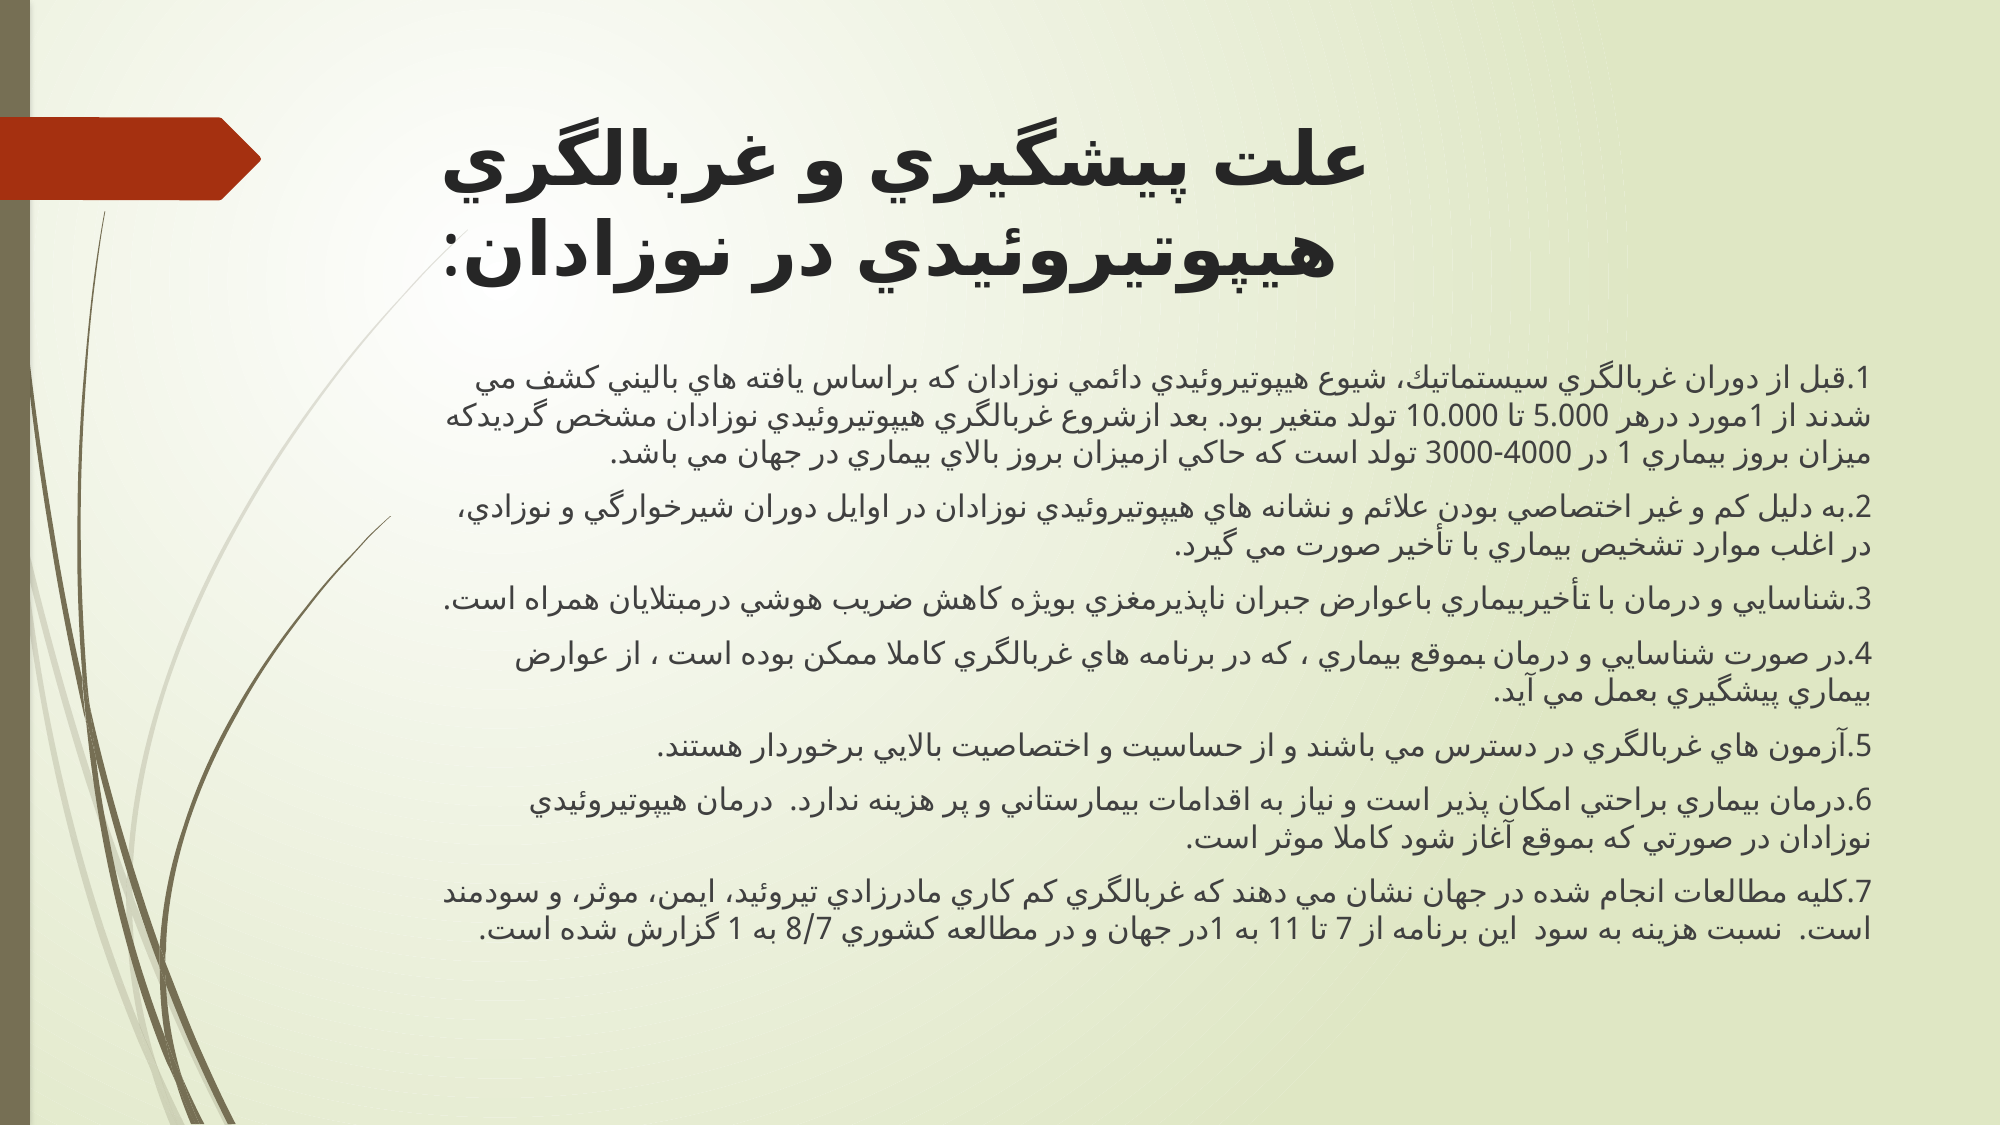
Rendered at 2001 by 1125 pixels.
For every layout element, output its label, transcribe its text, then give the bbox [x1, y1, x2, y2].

list 1. قبل از دوران غربالگري سيستماتيك، شيوع هيپوتيروئيدي دائمي نوزادان كه براساس يافته هاي باليني كشف مي شدند از 1مورد درهر 5.000 تا 10.000 تولد متغير بود. بعد ازشروع غربالگري هيپوتيروئيدي نوزادان مشخص گرديدكه ميزان بروز بيماري 1 در 4000-3000 تولد است كه حاكي ازميزان بروز بالاي بيماري در جهان مي باشد. 2. به دليل كم و غير اختصاصي بودن علائم و نشانه هاي هيپوتيروئيدي نوزادان در اوايل دوران شيرخوارگي و نوزادي، در اغلب موارد تشخيص بيماري با تأخير صورت مي گيرد. 3. شناسايي و درمان با تأخيربيماري باعوارض جبران ناپذيرمغزي بويژه كاهش ضريب هوشي درمبتلايان همراه است. 4. در صورت شناسايي و درمان بموقع بيماري ، كه در برنامه هاي غربالگري كاملا ممكن بوده است ، از عوارض بيماري پيشگيري بعمل مي آيد. 5. آزمون هاي غربالگري در دسترس مي باشند و از حساسيت و اختصاصيت بالايي برخوردار هستند. 6. درمان بيماري براحتي امكان پذير است و نياز به اقدامات بيمارستاني و پر هزينه ندارد. درمان هيپوتيروئيدي نوزادان در صورتي كه بموقع آغاز شود كاملا موثر است. 7. كليه مطالعات انجام شده در جهان نشان مي دهند كه غربالگري كم كاري مادرزادي تيروئيد، ايمن، موثر، و سودمند است. نسبت هزينه به سود اين برنامه از 7 تا 11 به 1در جهان و در مطالعه كشوري 8/7 به 1 گزارش شده است. [424, 350, 1888, 970]
title علت پيشگيري و غربالگري هيپوتيروئيدي در نوزادان: [425, 102, 1888, 313]
